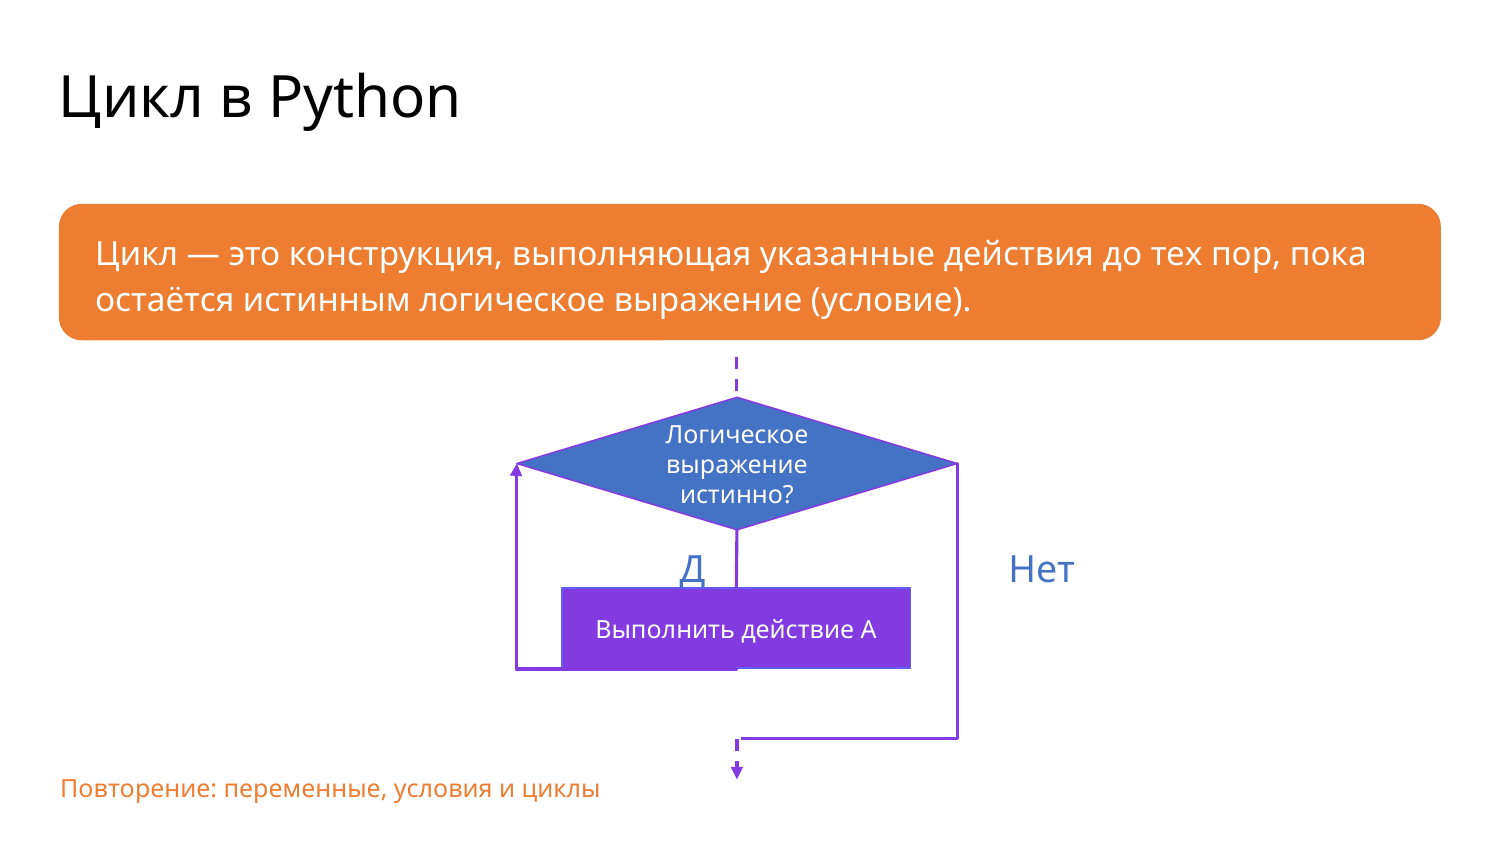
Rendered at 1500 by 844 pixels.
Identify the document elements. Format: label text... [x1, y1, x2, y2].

text_box Да [729, 529, 735, 588]
text_box Логическое выражение истинно? [541, 397, 956, 529]
text_box Цикл — это конструкция, выполняющая указанные действия до тех пор, пока остаётся истинным логическое выражение (условие). [58, 203, 1441, 341]
subtitle Повторение: переменные, условия и циклы [60, 767, 1233, 813]
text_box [740, 463, 958, 739]
text_box Выполнить действие А [729, 588, 740, 669]
text_box Нет [993, 529, 1097, 588]
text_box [524, 456, 729, 676]
text_box Цикл в Python [59, 59, 1247, 171]
